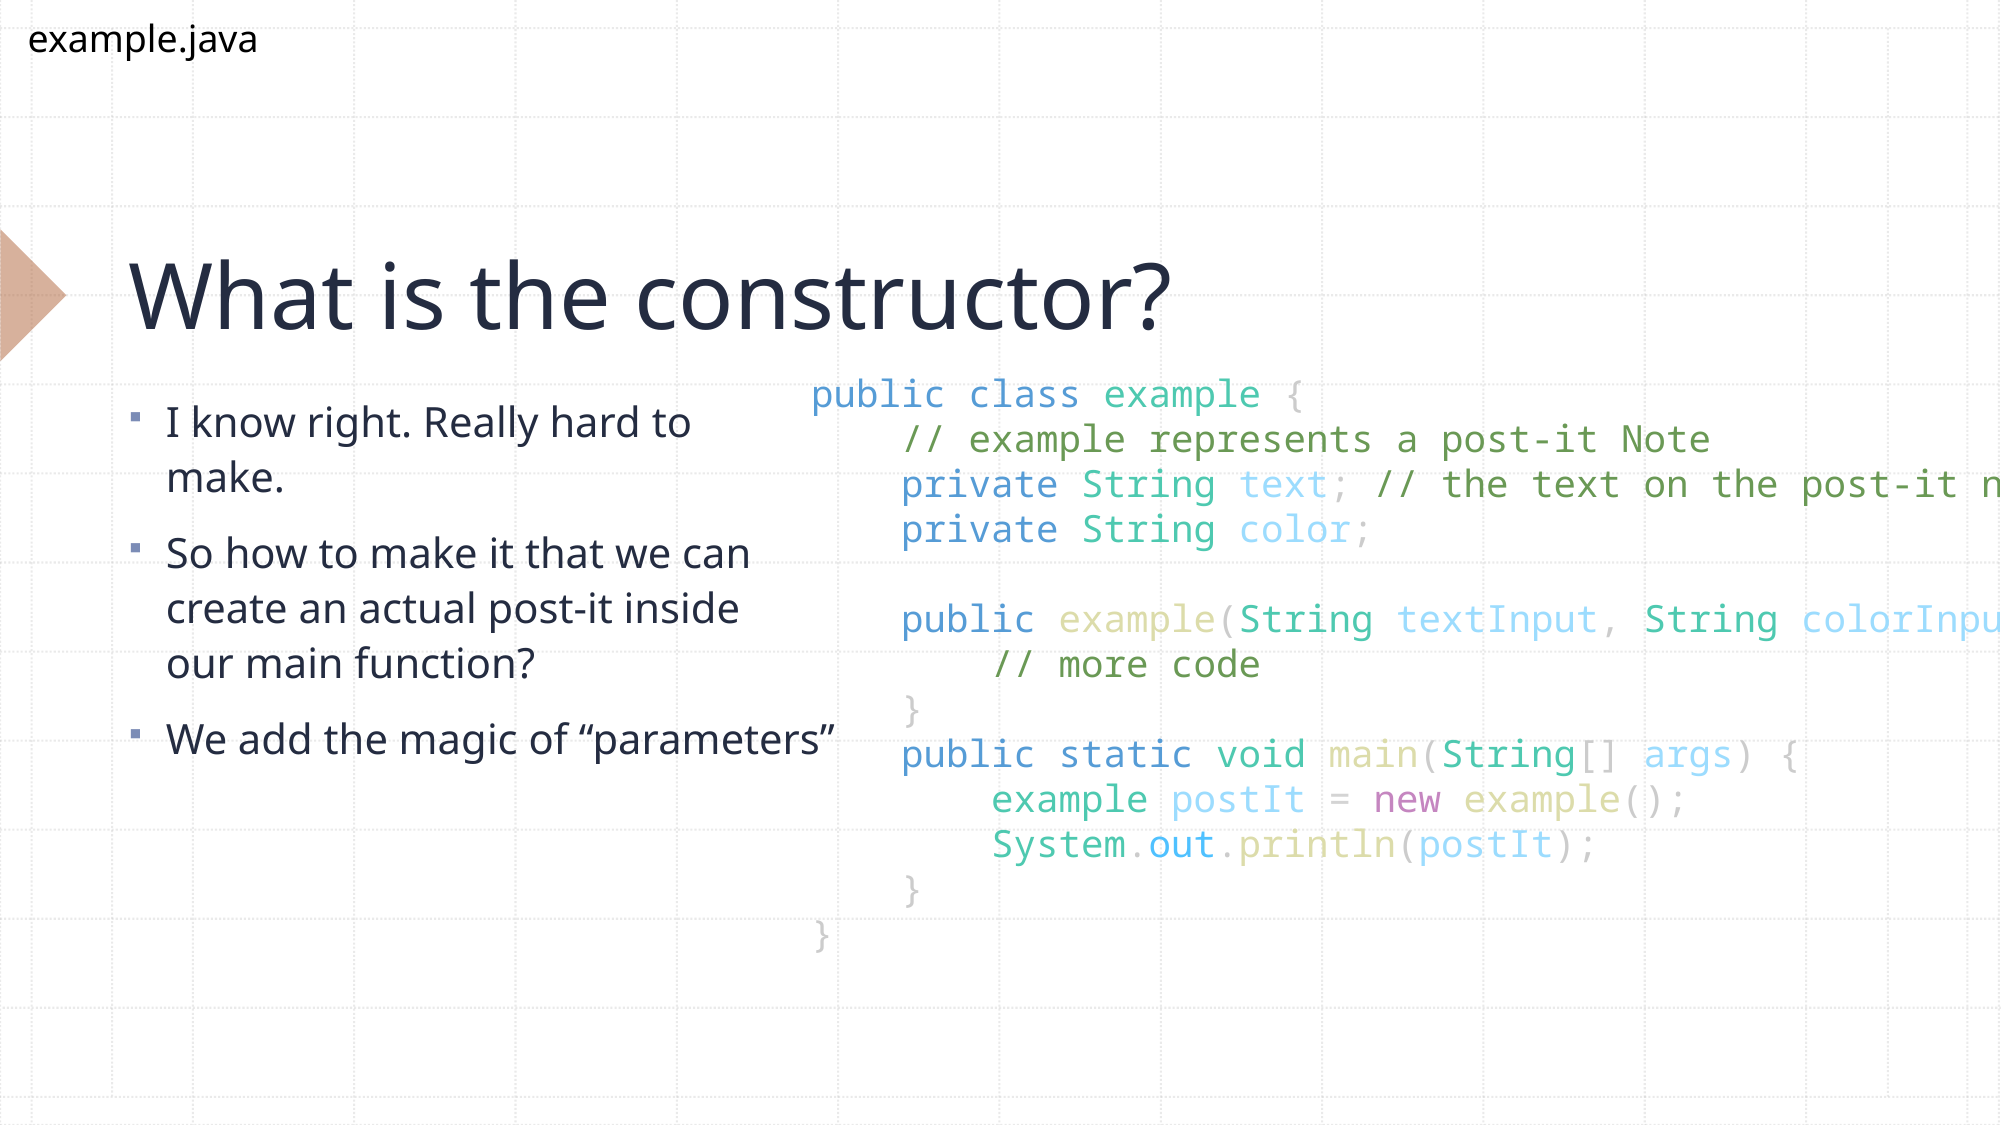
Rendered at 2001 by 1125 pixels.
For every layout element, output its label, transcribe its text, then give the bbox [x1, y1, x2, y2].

text_box public class example { // example represents a post-it Note private String text; // the text on the post-it note private String color; public example(String textInput, String colorInput){ // more code } public static void main(String[] args) { example postIt = new example(); System.out.println(postIt); } } [796, 362, 2000, 963]
text_box example.java [12, 7, 274, 68]
list I know right. Really hard to make. So how to make it that we can create an actual post-it inside our main function? We add the magic of “parameters” [113, 383, 1808, 969]
title What is the constructor? [113, 119, 1808, 356]
